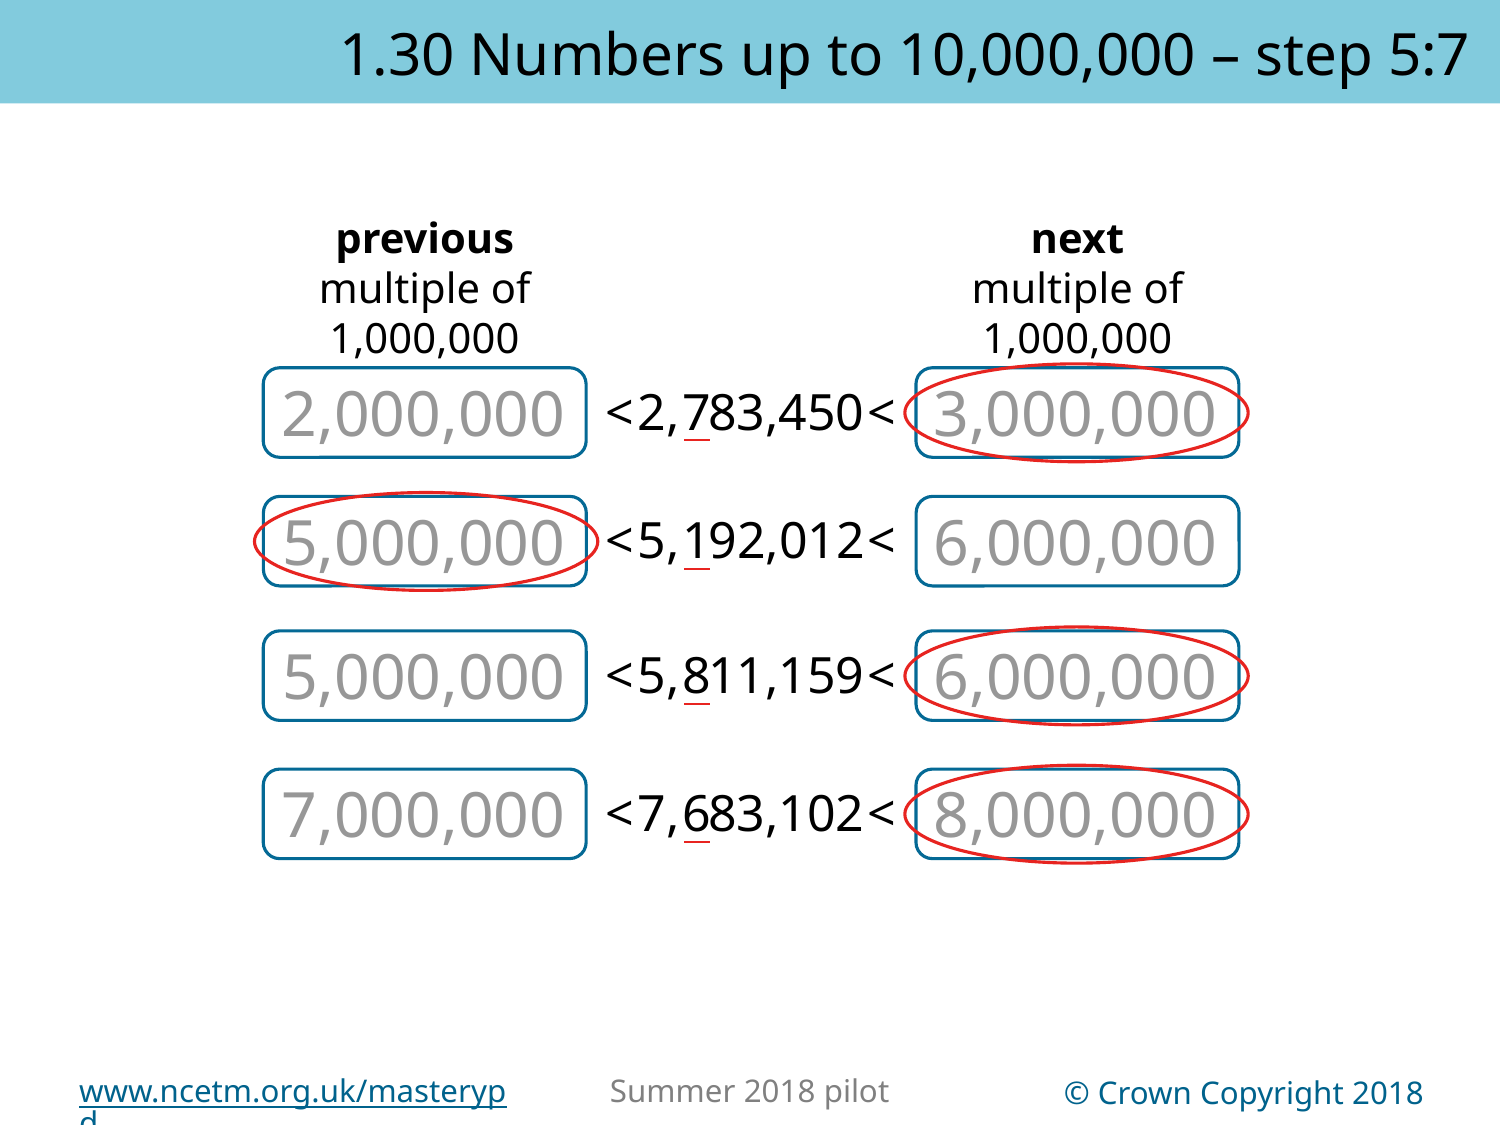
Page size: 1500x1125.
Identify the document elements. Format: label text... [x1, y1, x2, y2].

list 1.30 Numbers up to 10,000,000 – step 5:7 [0, 0, 1500, 104]
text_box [256, 203, 1243, 860]
